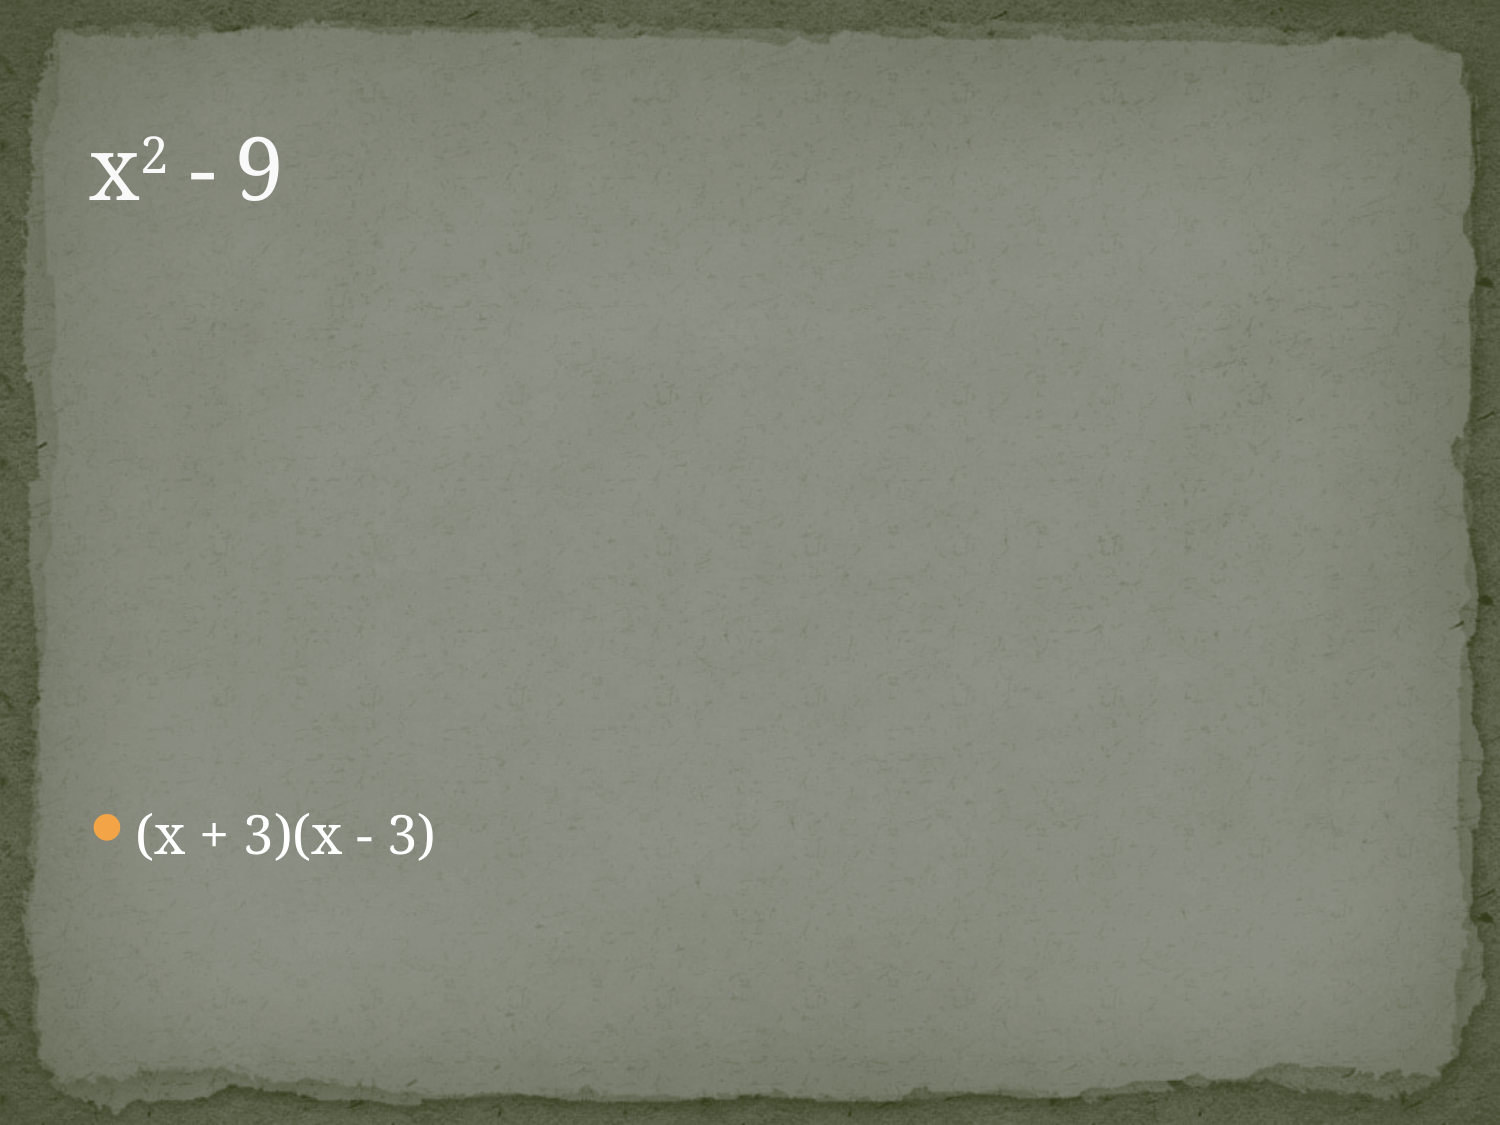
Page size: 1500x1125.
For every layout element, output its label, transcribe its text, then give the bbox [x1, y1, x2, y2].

title x2 - 9 [74, 24, 1425, 225]
list (x + 3)(x - 3) [75, 249, 1425, 1000]
